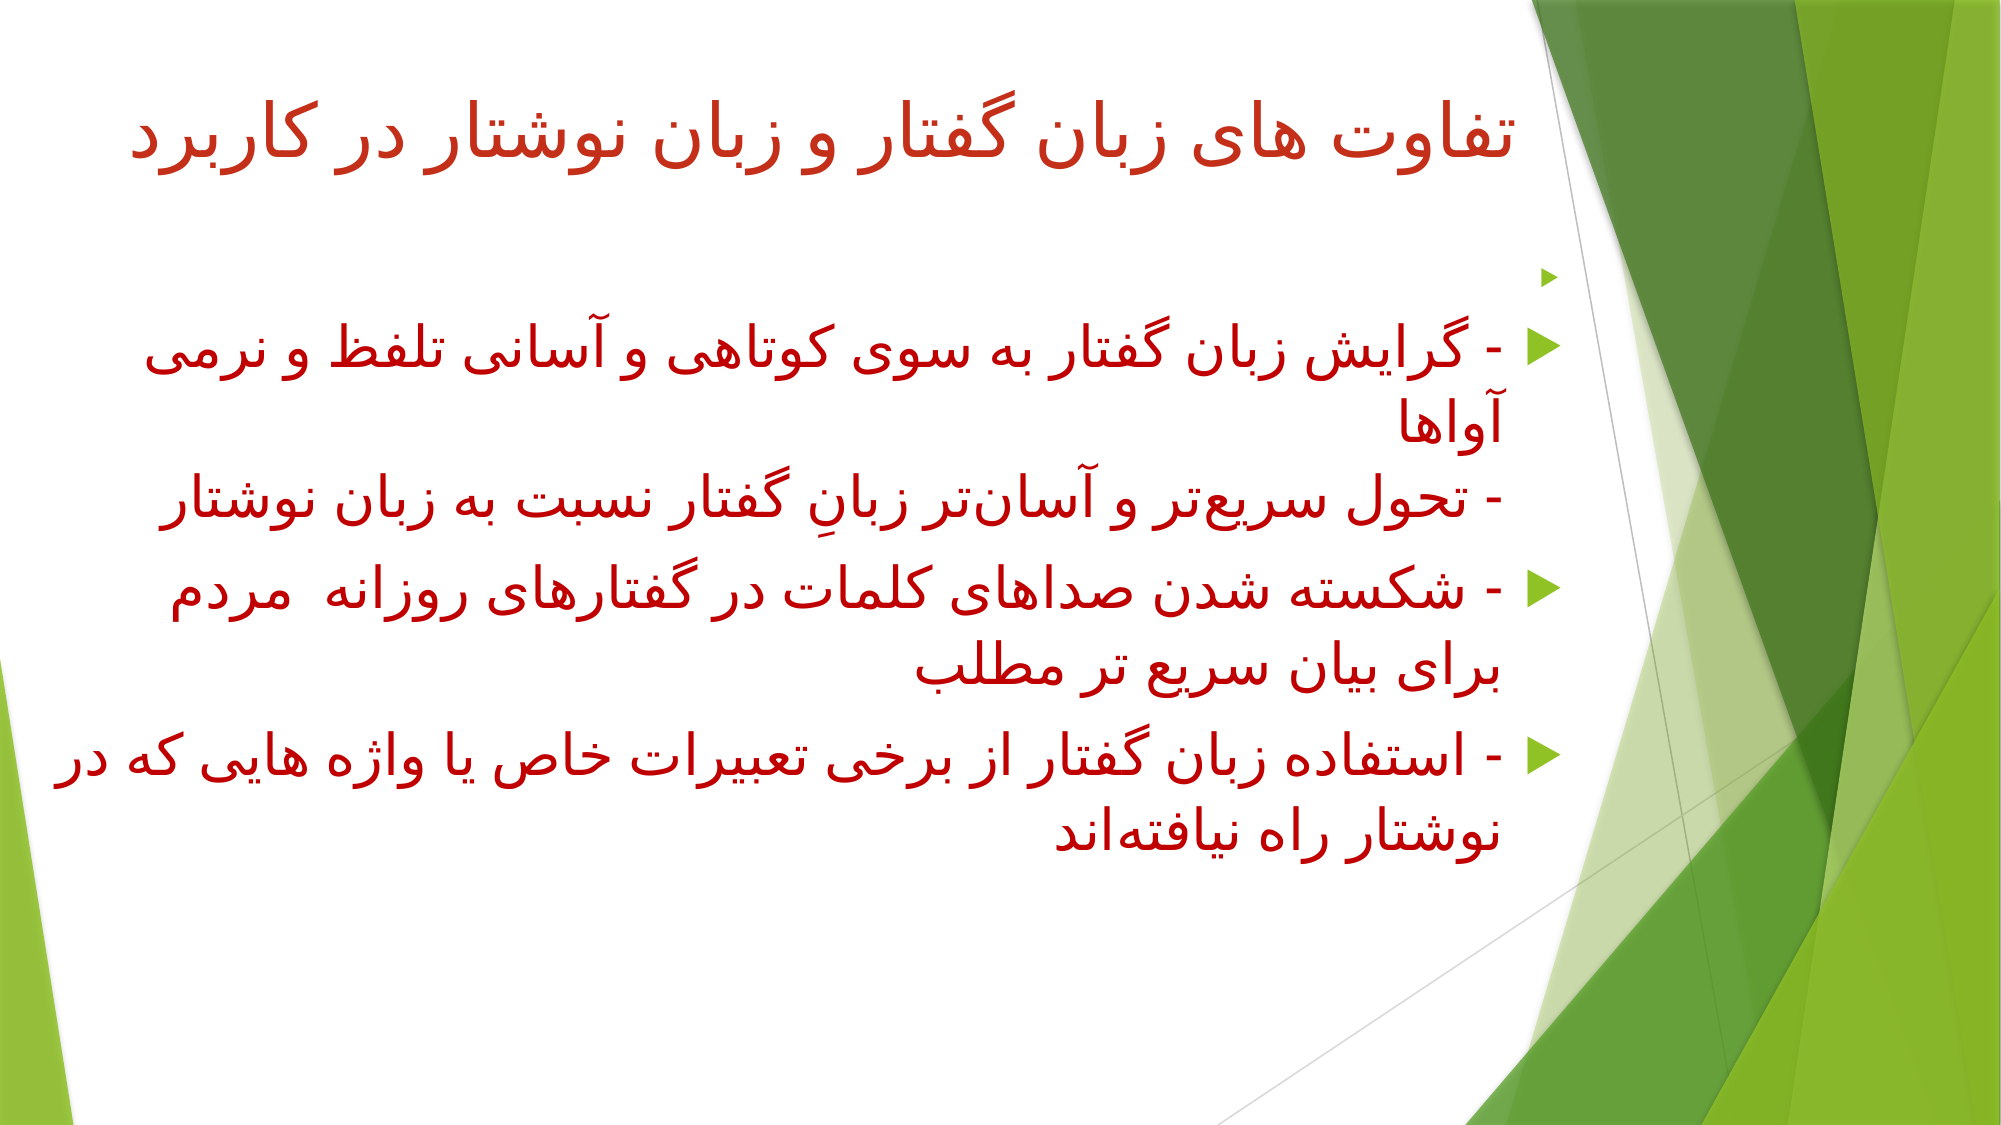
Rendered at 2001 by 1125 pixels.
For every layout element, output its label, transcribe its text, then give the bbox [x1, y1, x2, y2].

list - گرایش زبان گفتار به سوی کوتاهی و آسانی تلفظ و نرمی آواها - تحول سریع‌تر و آسان‌تر زبانِ گفتار نسبت به زبان نوشتار - شکسته شدن صداهای كلمات در گفتارهای روزانه مردم برای بیان سریع تر مطلب - استفاده زبان گفتار از برخی تعبیرات خاص یا واژه هایی كه در نوشتار راه نیافته‌اند [40, 254, 1571, 891]
title تفاوت های زبان گفتار و زبان نوشتار در کاربرد [40, 82, 1534, 217]
